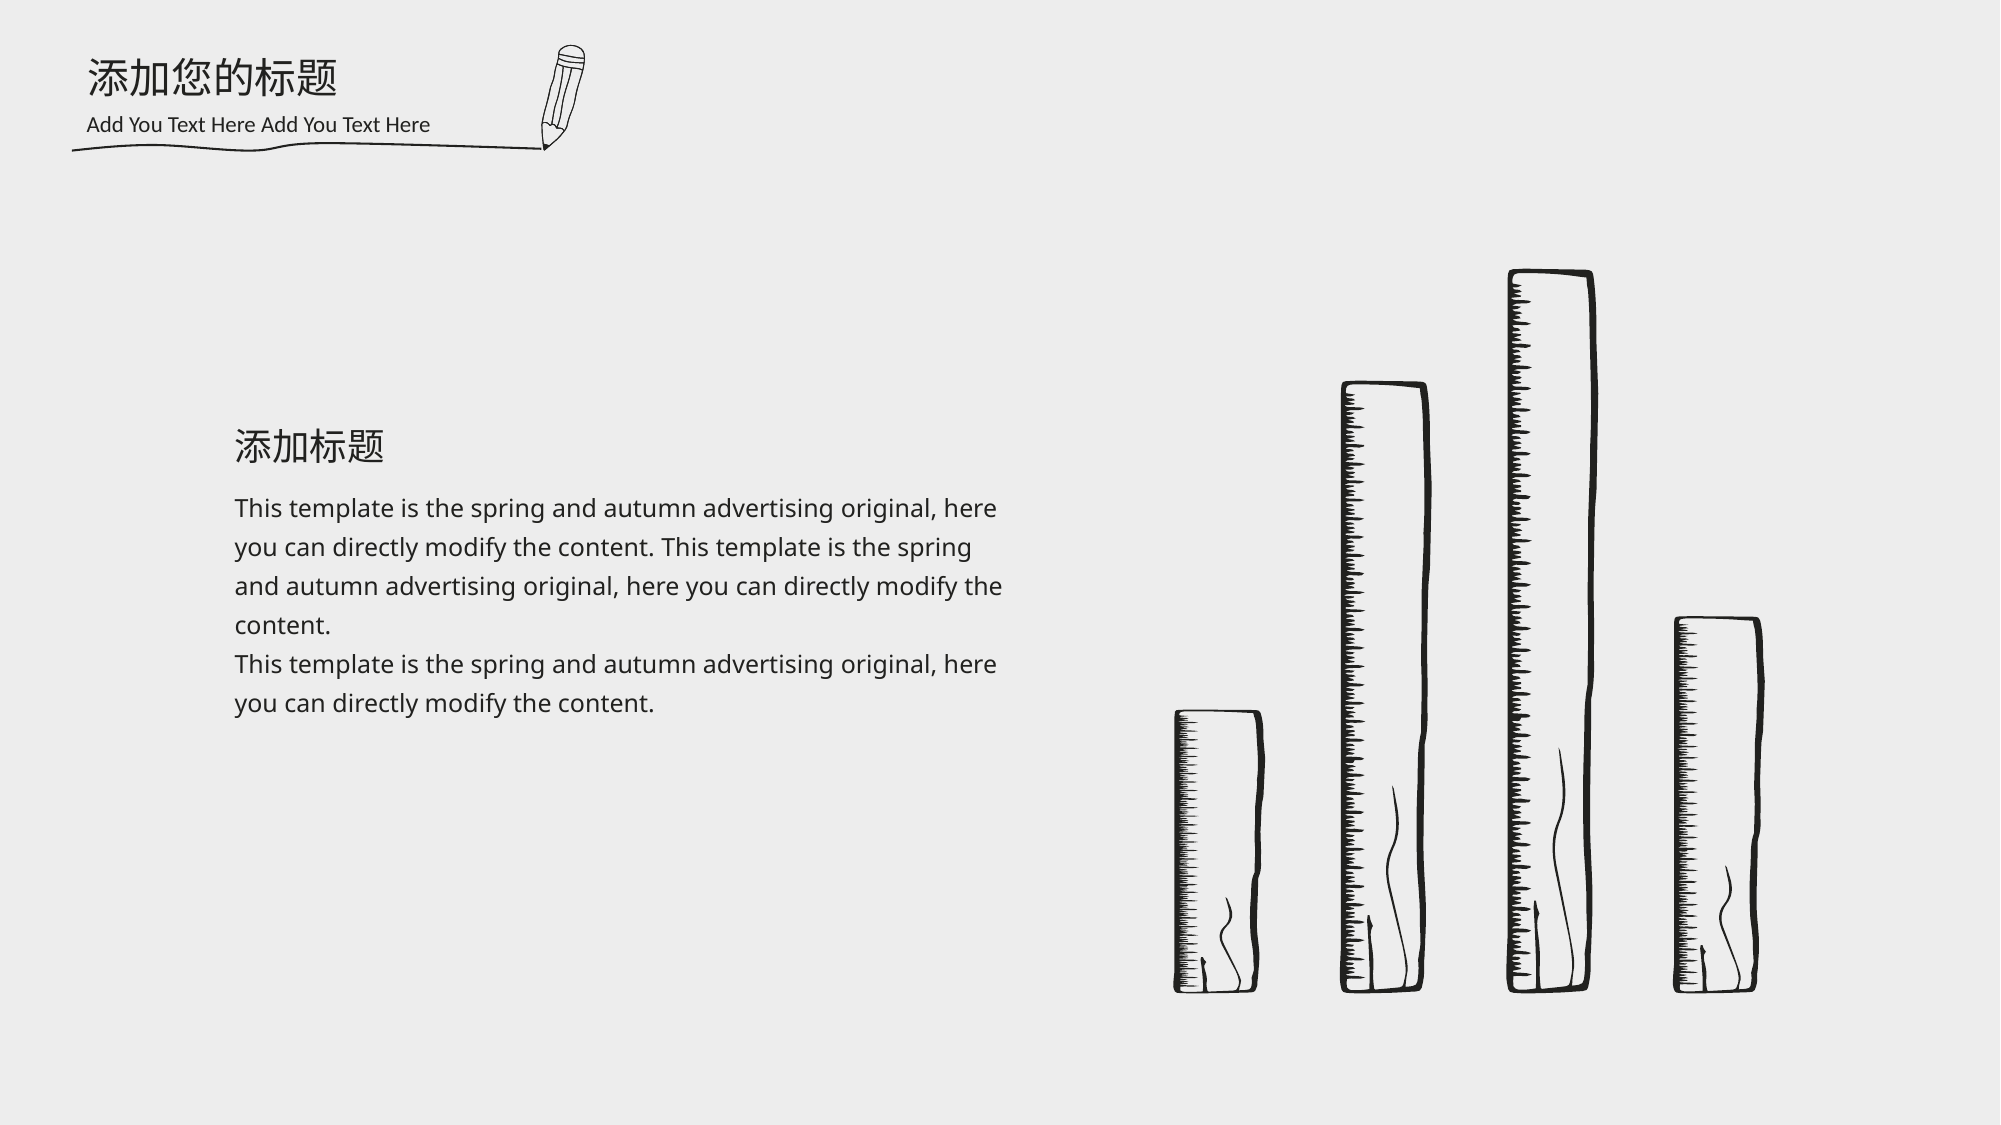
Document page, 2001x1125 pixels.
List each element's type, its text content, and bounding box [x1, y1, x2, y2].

text_box 添加您的标题 [73, 44, 354, 93]
text_box 添加标题 [219, 415, 400, 476]
text_box This template is the spring and autumn advertising original, here you can directly modify the content. This template is the spring and autumn advertising original, here you can directly modify the content. This template is the spring and autumn advertising original, here you can directly modify the content. [219, 476, 1035, 725]
text_box [1339, 380, 1432, 994]
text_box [509, 75, 617, 120]
text_box [1672, 616, 1765, 994]
text_box [1173, 709, 1266, 994]
text_box [1506, 268, 1599, 994]
text_box [71, 142, 542, 152]
text_box Add You Text Here Add You Text Here [71, 93, 542, 145]
